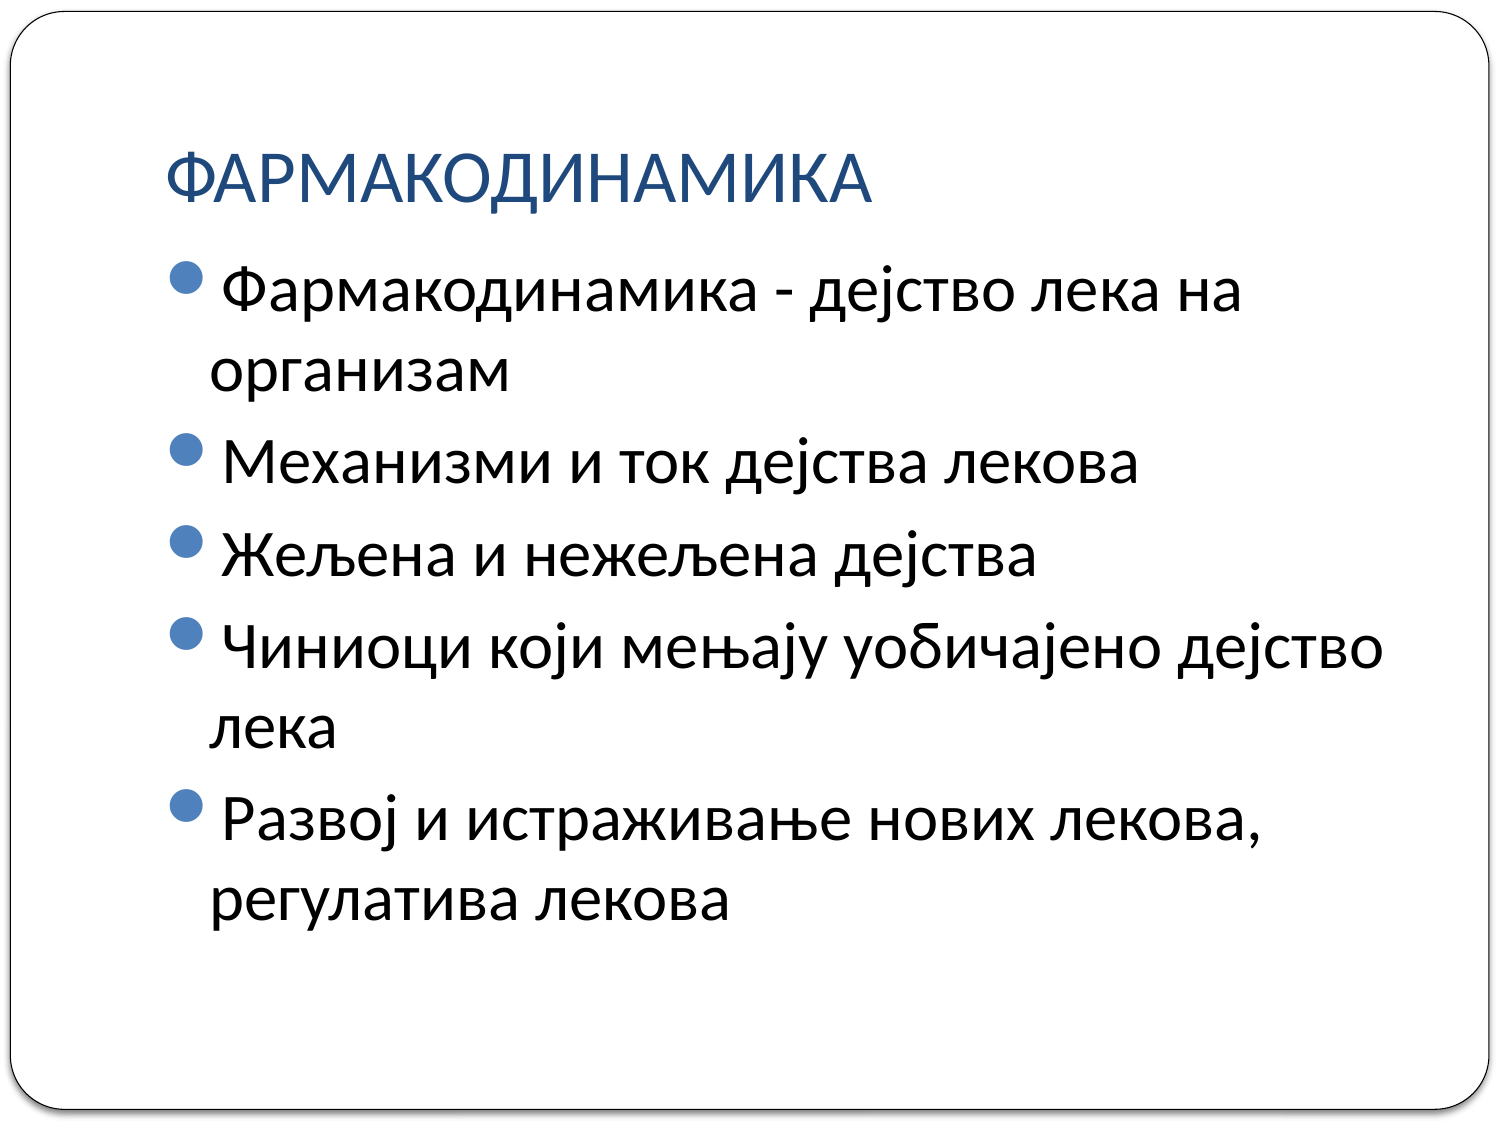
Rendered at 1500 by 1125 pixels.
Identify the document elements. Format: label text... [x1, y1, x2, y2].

list Фармакодинамика - дејство лека на организам Механизми и ток дејства лекова Жељена и нежељена дејства Чиниоци који мењају уобичајено дејство лека Развој и истраживање нових лекова, регулатива лекова [149, 237, 1426, 988]
title ФАРМАКОДИНАМИКА [149, 44, 1426, 233]
